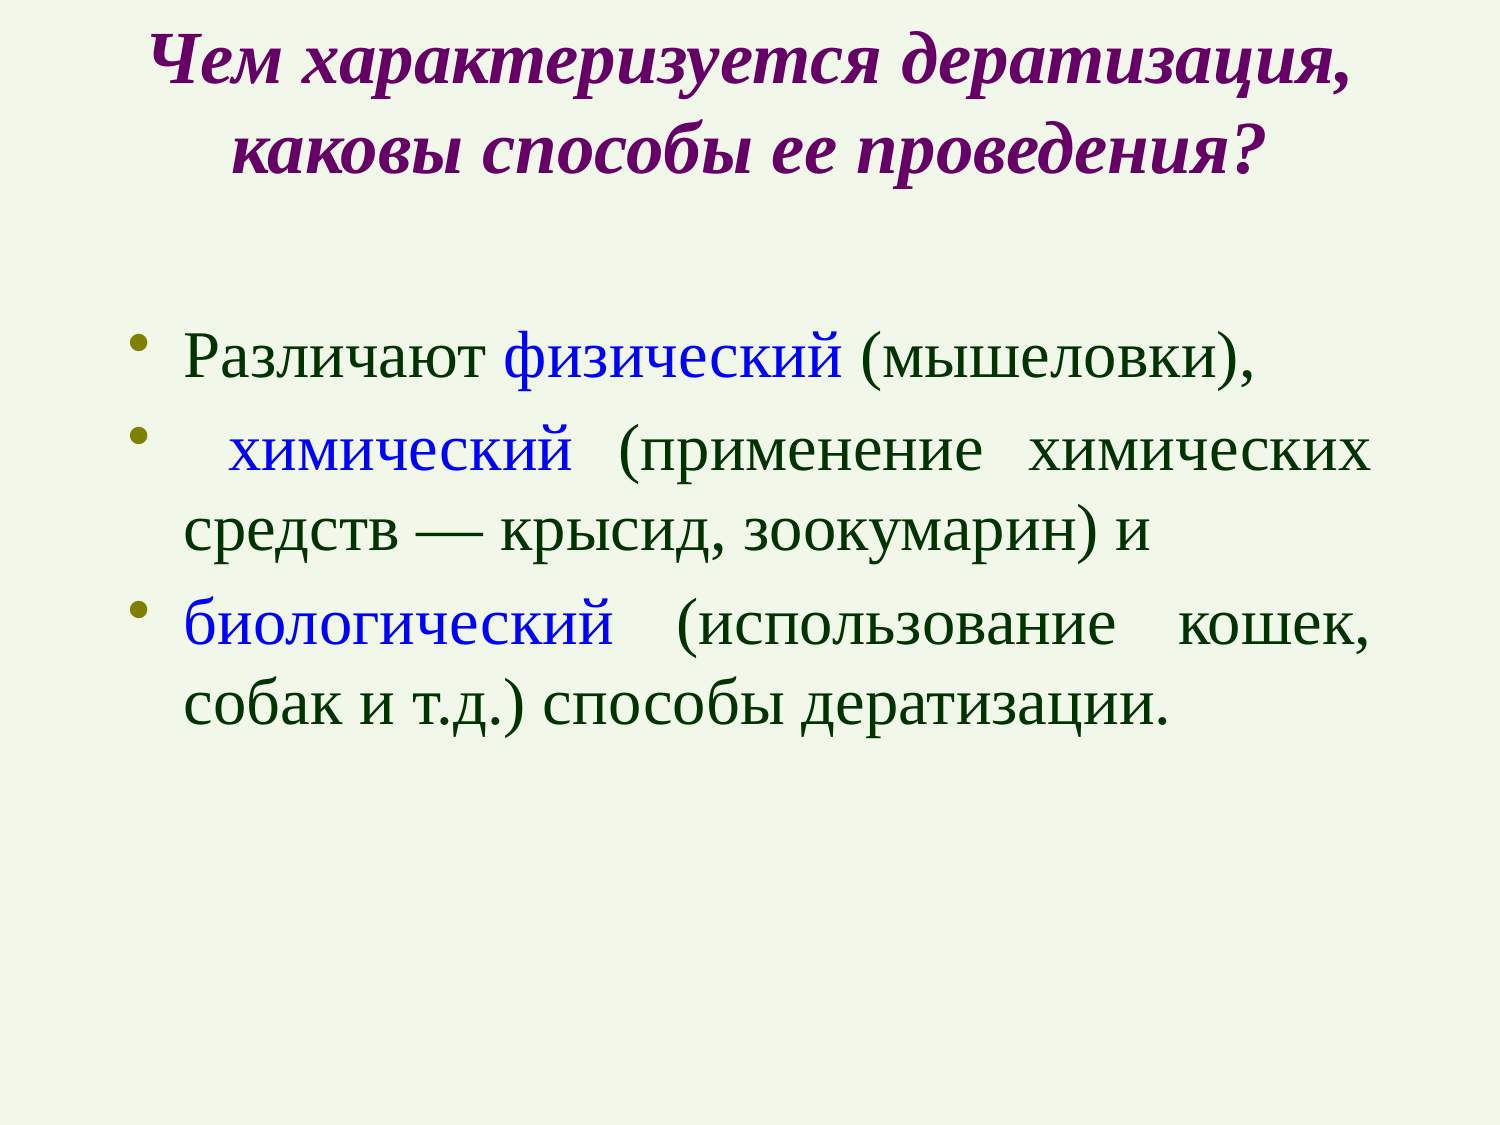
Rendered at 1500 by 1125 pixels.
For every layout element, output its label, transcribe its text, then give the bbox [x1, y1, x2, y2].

list Различают физический (мышеловки), химический (применение химических средств — крысид, зоокумарин) и биологический (использование кошек, собак и т.д.) способы дератизации. [112, 303, 1388, 979]
title Чем характеризуется дератизация, каковы способы ее проведения? [112, 50, 1388, 238]
